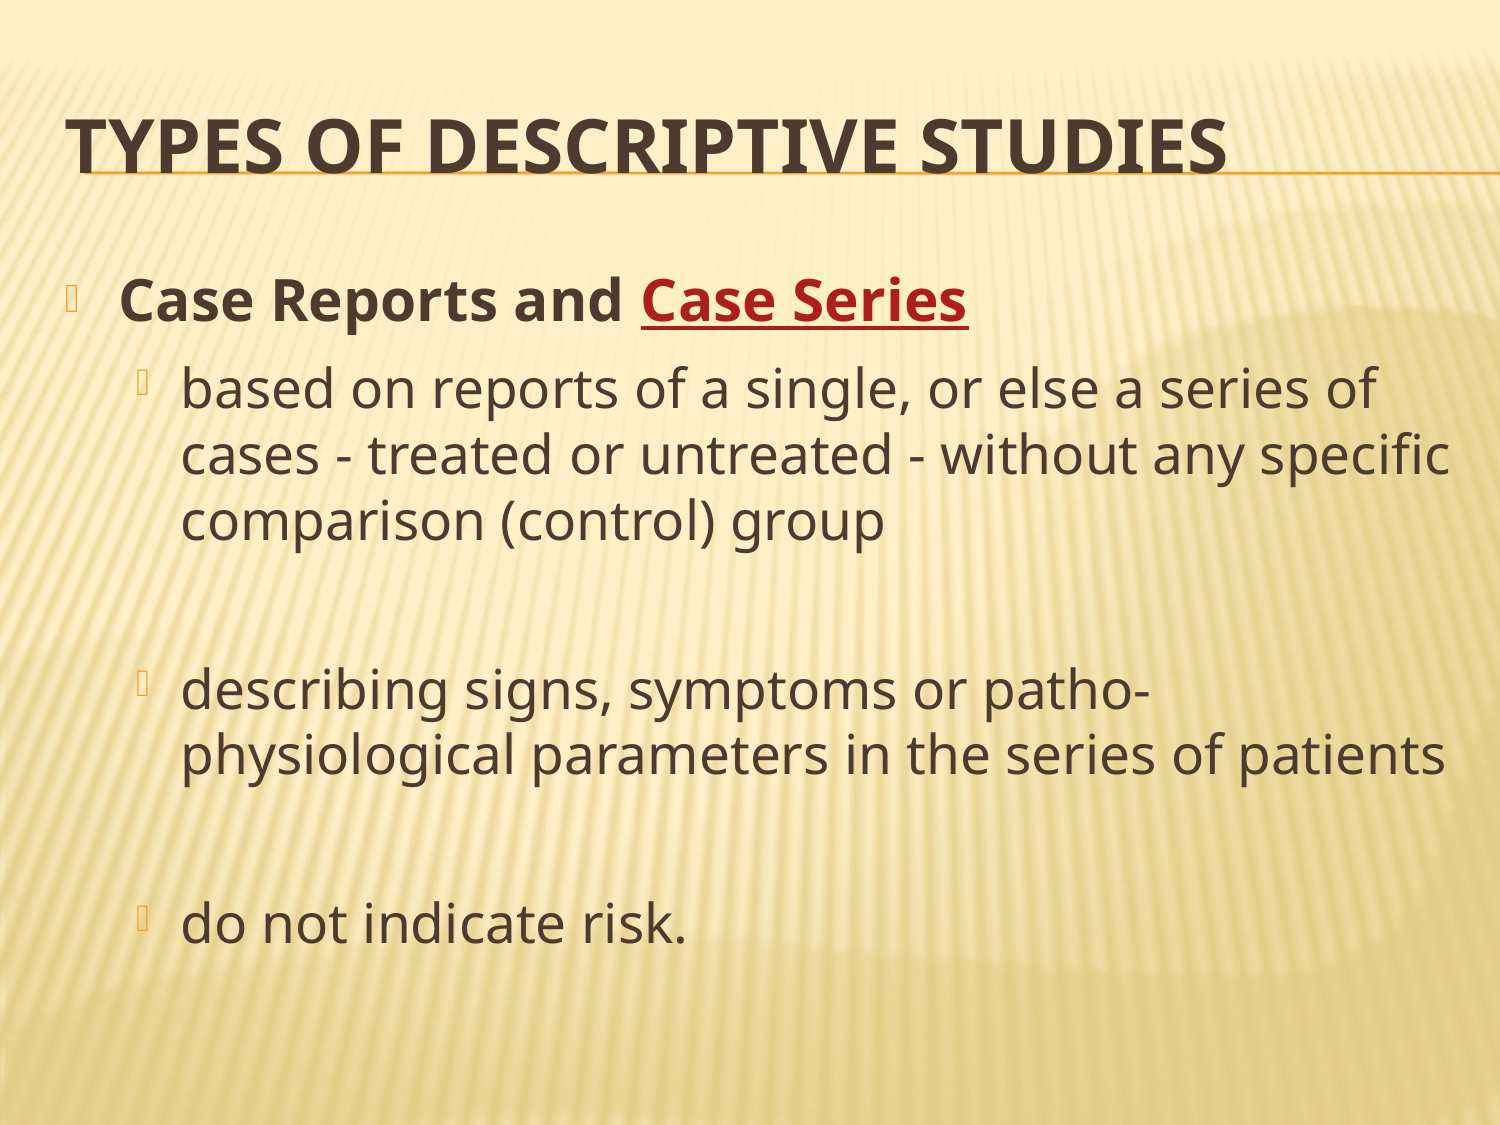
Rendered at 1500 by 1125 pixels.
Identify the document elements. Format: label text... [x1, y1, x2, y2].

list Case Reports and Case Series based on reports of a single, or else a series of cases - treated or untreated - without any specific comparison (control) group describing signs, symptoms or patho-physiological parameters in the series of patients do not indicate risk. [50, 254, 1475, 998]
title Types of Descriptive Studies [50, 75, 1475, 213]
